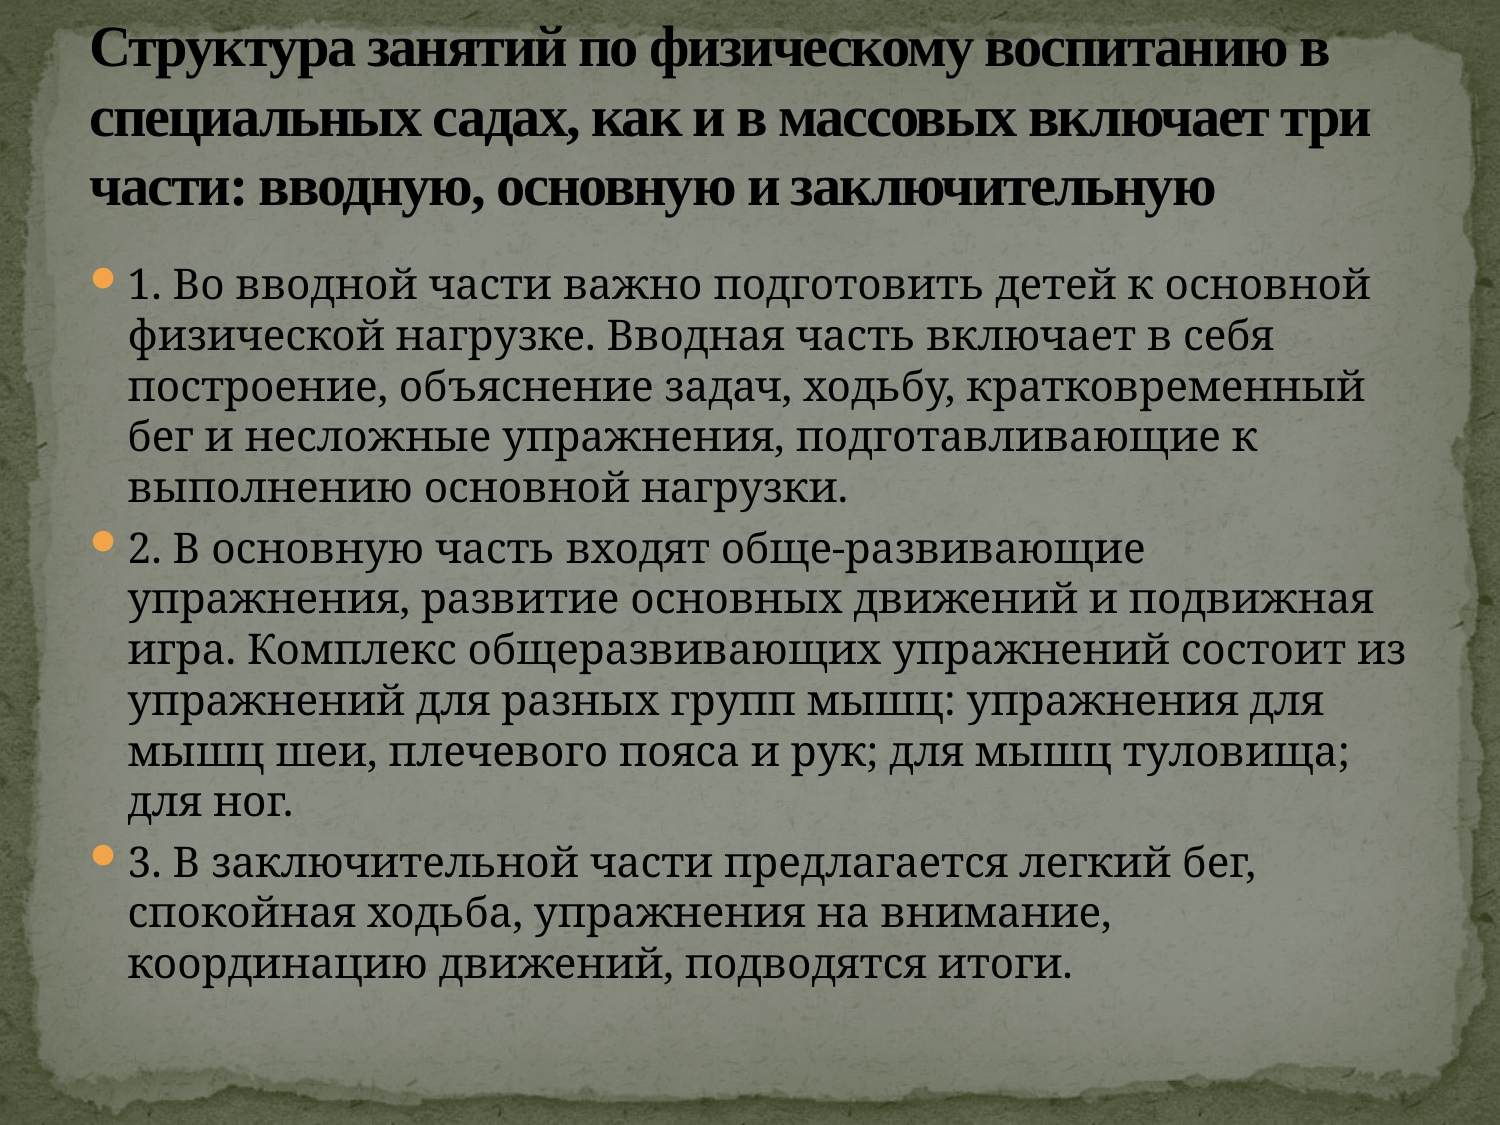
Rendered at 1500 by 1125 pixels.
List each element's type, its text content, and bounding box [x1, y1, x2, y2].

list 1. Во вводной части важно подготовить детей к основной физической нагрузке. Вводная часть включает в себя построение, объяснение задач, ходьбу, кратковременный бег и несложные упражнения, подготавливающие к выполнению основной нагрузки. 2. В основную часть входят обще-развивающие упражнения, развитие основных движений и подвижная игра. Комплекс общеразвивающих упражнений состоит из упражнений для разных групп мышц: упражнения для мышц шеи, плечевого пояса и рук; для мышц туловища; для ног. 3. В заключительной части предлагается легкий бег, спокойная ходьба, упражнения на внимание, координацию движений, подводятся итоги. [75, 249, 1425, 1000]
title Структура занятий по физическому воспитанию в специальных садах, как и в массовых включает три части: вводную, основную и заключительную [74, 24, 1425, 225]
